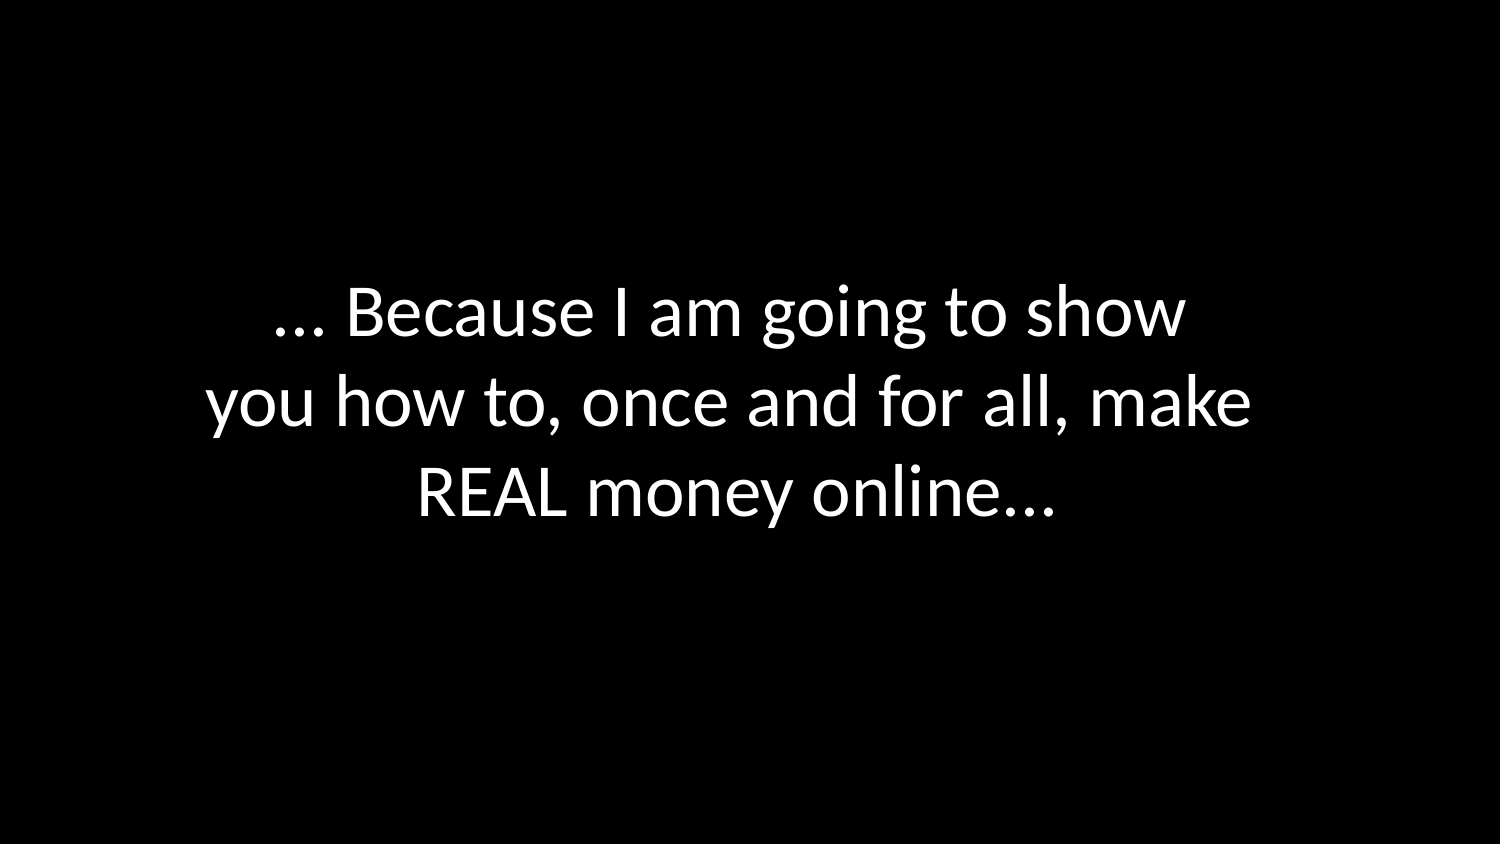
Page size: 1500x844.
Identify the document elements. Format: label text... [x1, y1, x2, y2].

title ... Because I am going to show you how to, once and for all, make REAL money online... [147, 232, 1329, 561]
